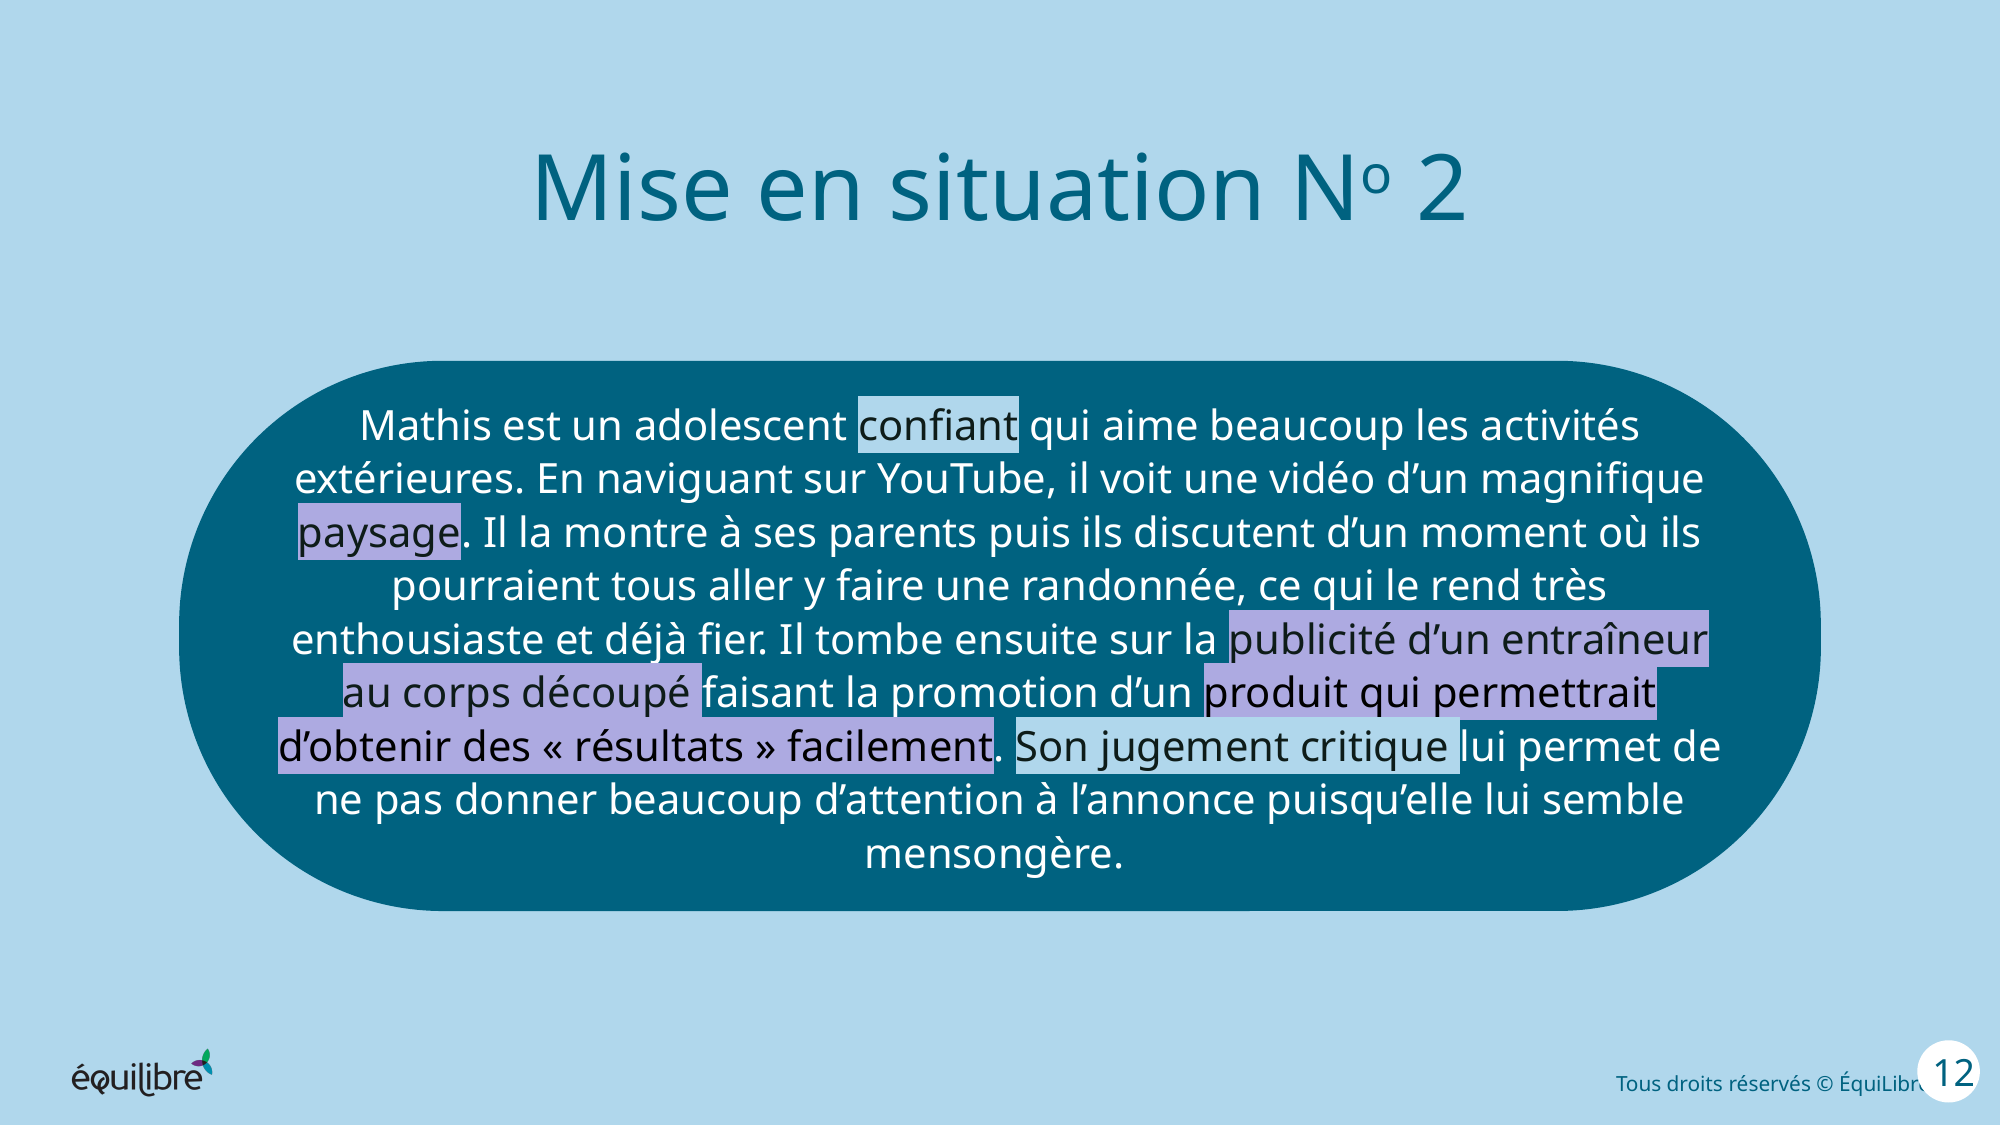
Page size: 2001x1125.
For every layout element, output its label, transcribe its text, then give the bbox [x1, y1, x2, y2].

text_box Mathis est un adolescent confiant qui aime beaucoup les activités extérieures. En naviguant sur YouTube, il voit une vidéo d’un magnifique paysage. Il la montre à ses parents puis ils discutent d’un moment où ils pourraient tous aller y faire une randonnée, ce qui le rend très enthousiaste et déjà fier. Il tombe ensuite sur la publicité d’un entraîneur au corps découpé faisant la promotion d’un produit qui permettrait d’obtenir des « résultats » facilement. Son jugement critique lui permet de ne pas donner beaucoup d’attention à l’annonce puisqu’elle lui semble mensongère. [179, 360, 1821, 912]
text_box Mise en situation No 2 [101, 82, 1899, 300]
picture [63, 1036, 221, 1125]
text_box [1917, 1040, 1996, 1103]
